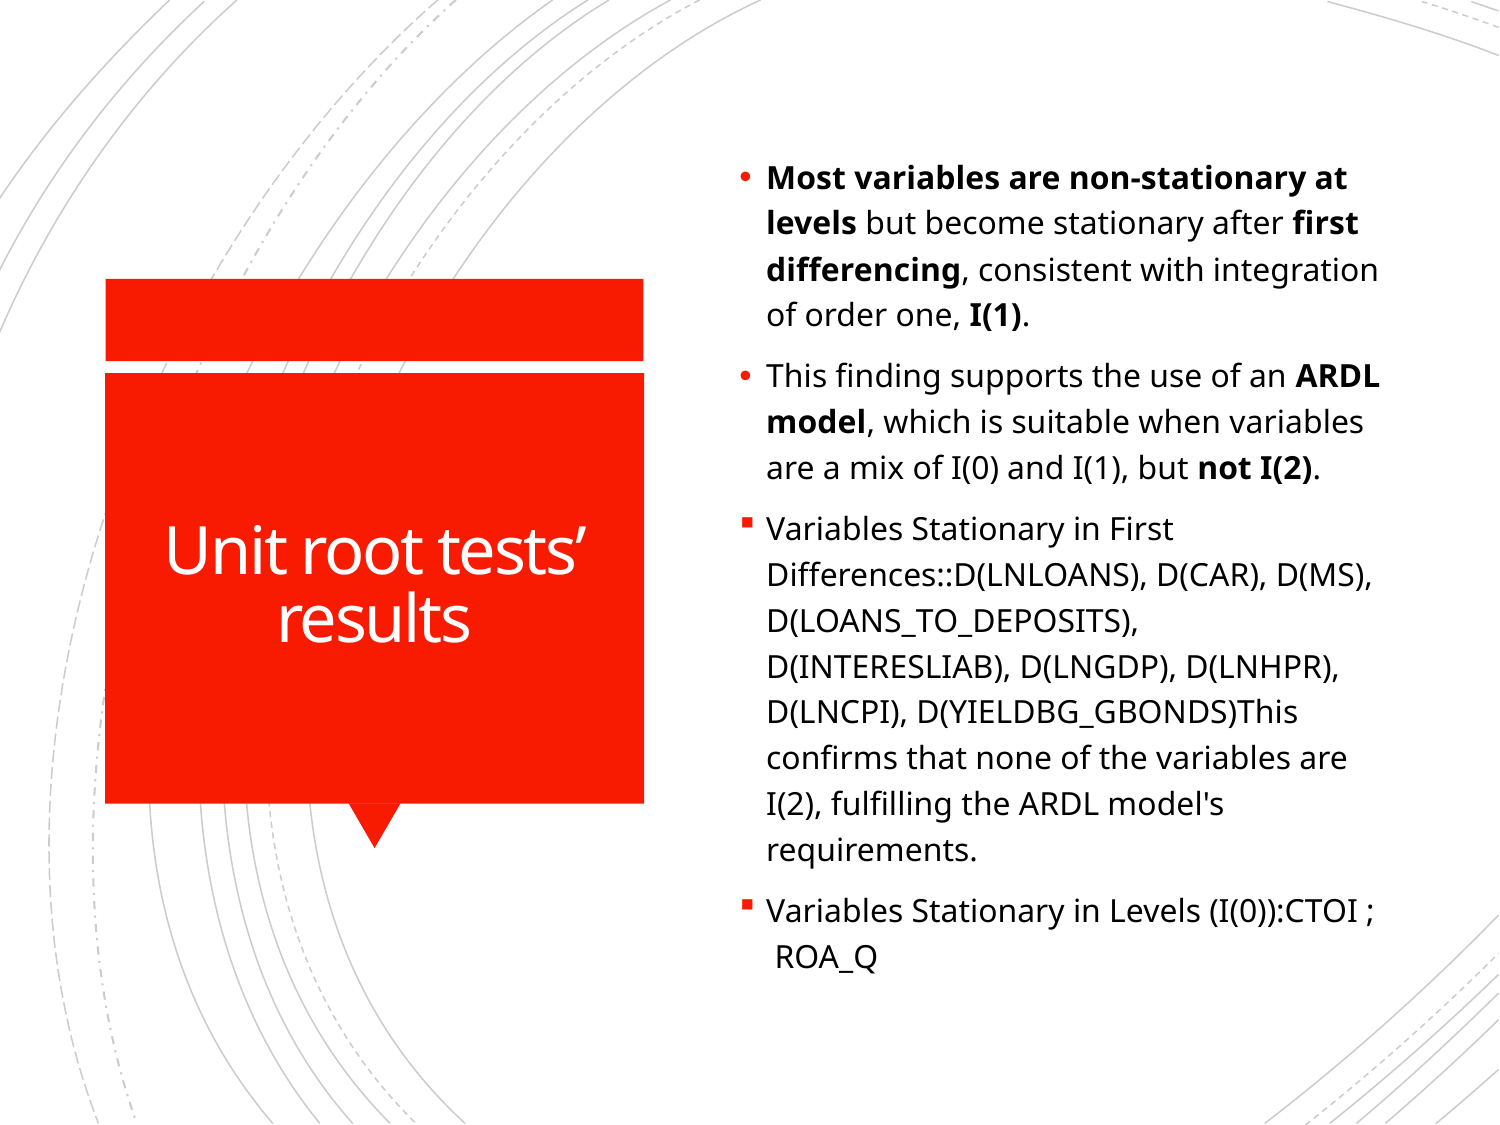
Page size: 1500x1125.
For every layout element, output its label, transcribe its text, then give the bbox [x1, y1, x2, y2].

list Most variables are non-stationary at levels but become stationary after first differencing, consistent with integration of order one, I(1). This finding supports the use of an ARDL model, which is suitable when variables are a mix of I(0) and I(1), but not I(2). Variables Stationary in First Differences::D(LNLOANS), D(CAR), D(MS), D(LOANS_TO_DEPOSITS), D(INTERESLIAB), D(LNGDP), D(LNHPR), D(LNCPI), D(YIELDBG_GBONDS)This confirms that none of the variables are I(2), fulfilling the ARDL model's requirements. Variables Stationary in Levels (I(0)):CTOI ; ROA_Q [724, 131, 1396, 993]
title Unit root tests’ results [118, 385, 630, 790]
